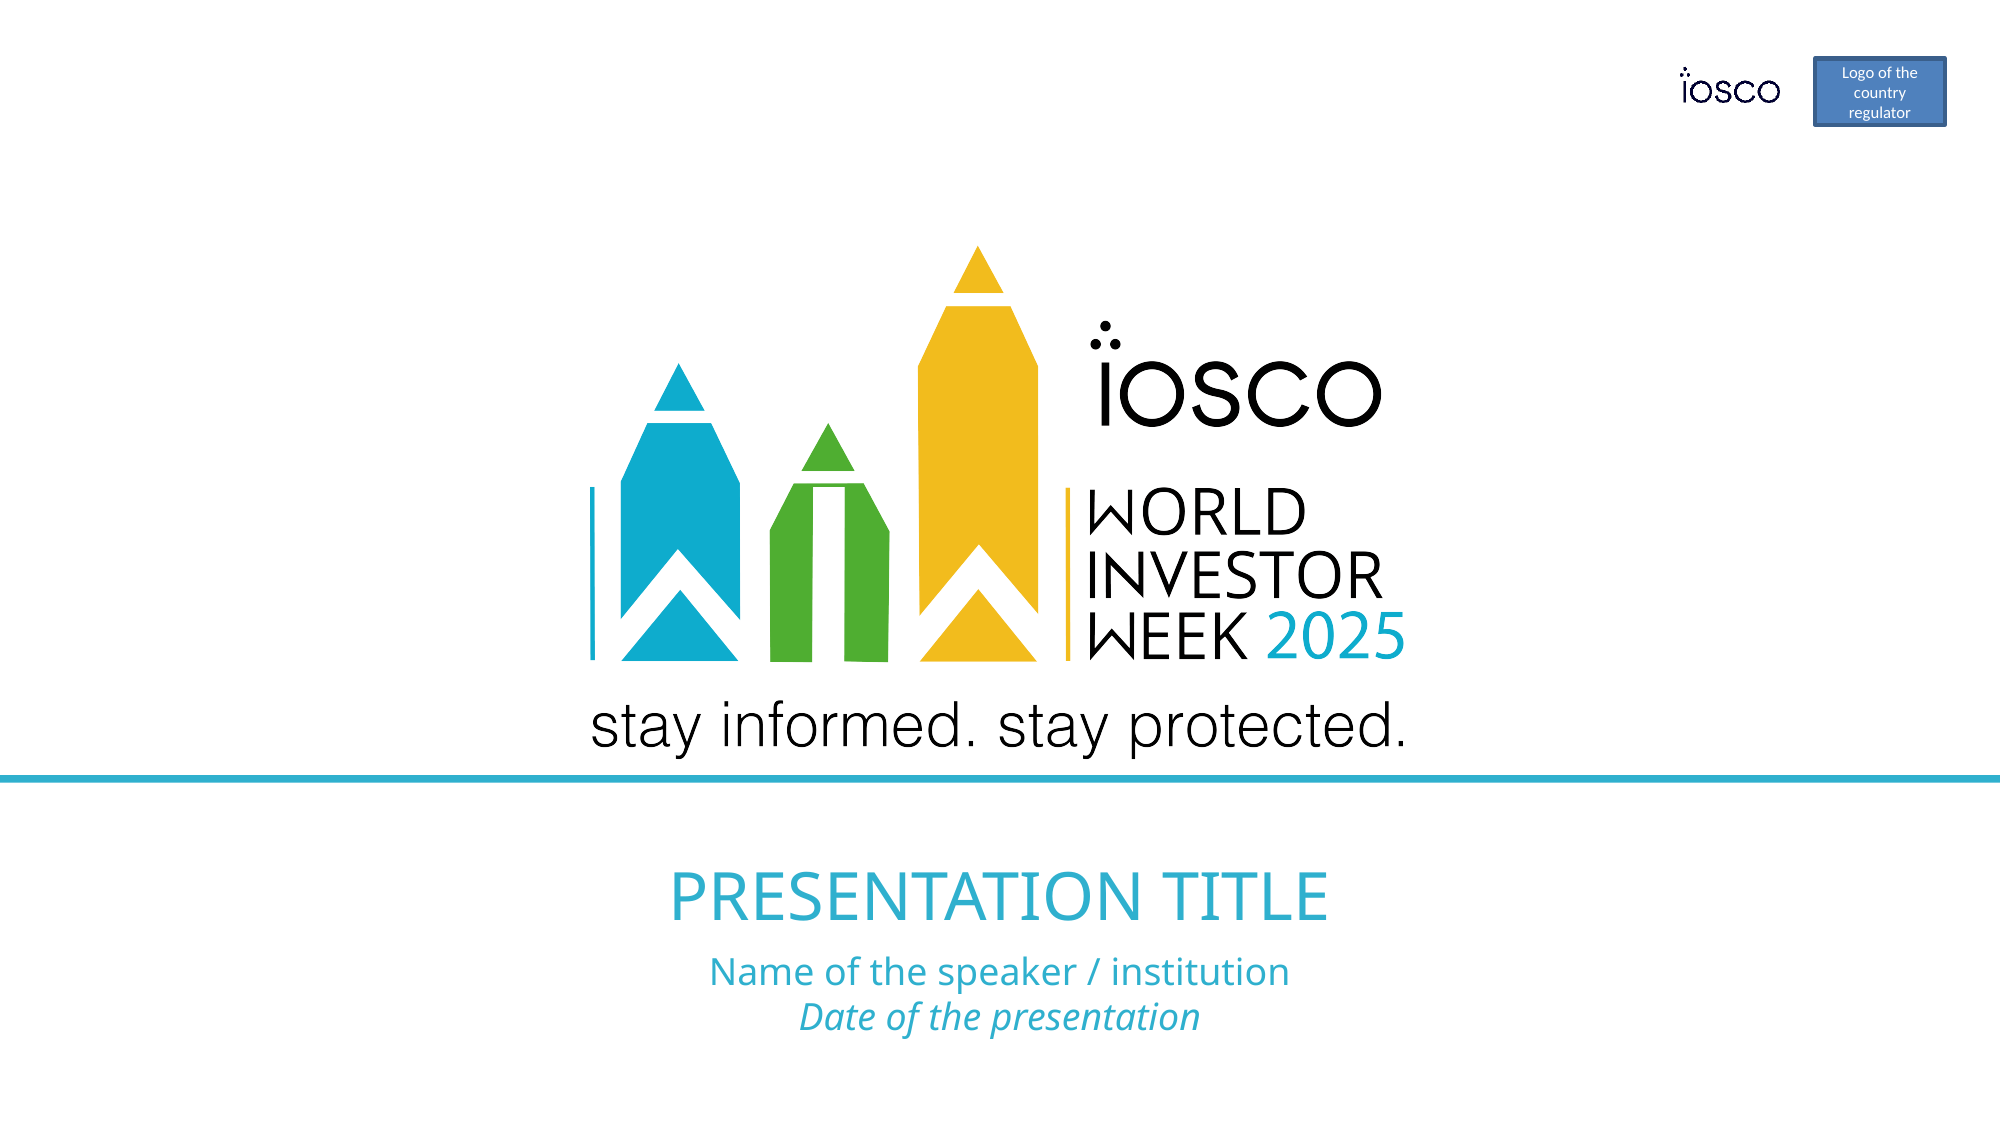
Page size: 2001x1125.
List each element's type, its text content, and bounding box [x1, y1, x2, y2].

text_box Logo of the country regulator [1813, 56, 1947, 127]
text_box PRESENTATION TITLE [326, 846, 1674, 940]
text_box [0, 773, 559, 785]
text_box Name of the speaker / institution Date of the presentation [326, 940, 1674, 1046]
picture [1661, 58, 1802, 125]
text_box [1440, 773, 2000, 785]
picture [564, 214, 1436, 784]
